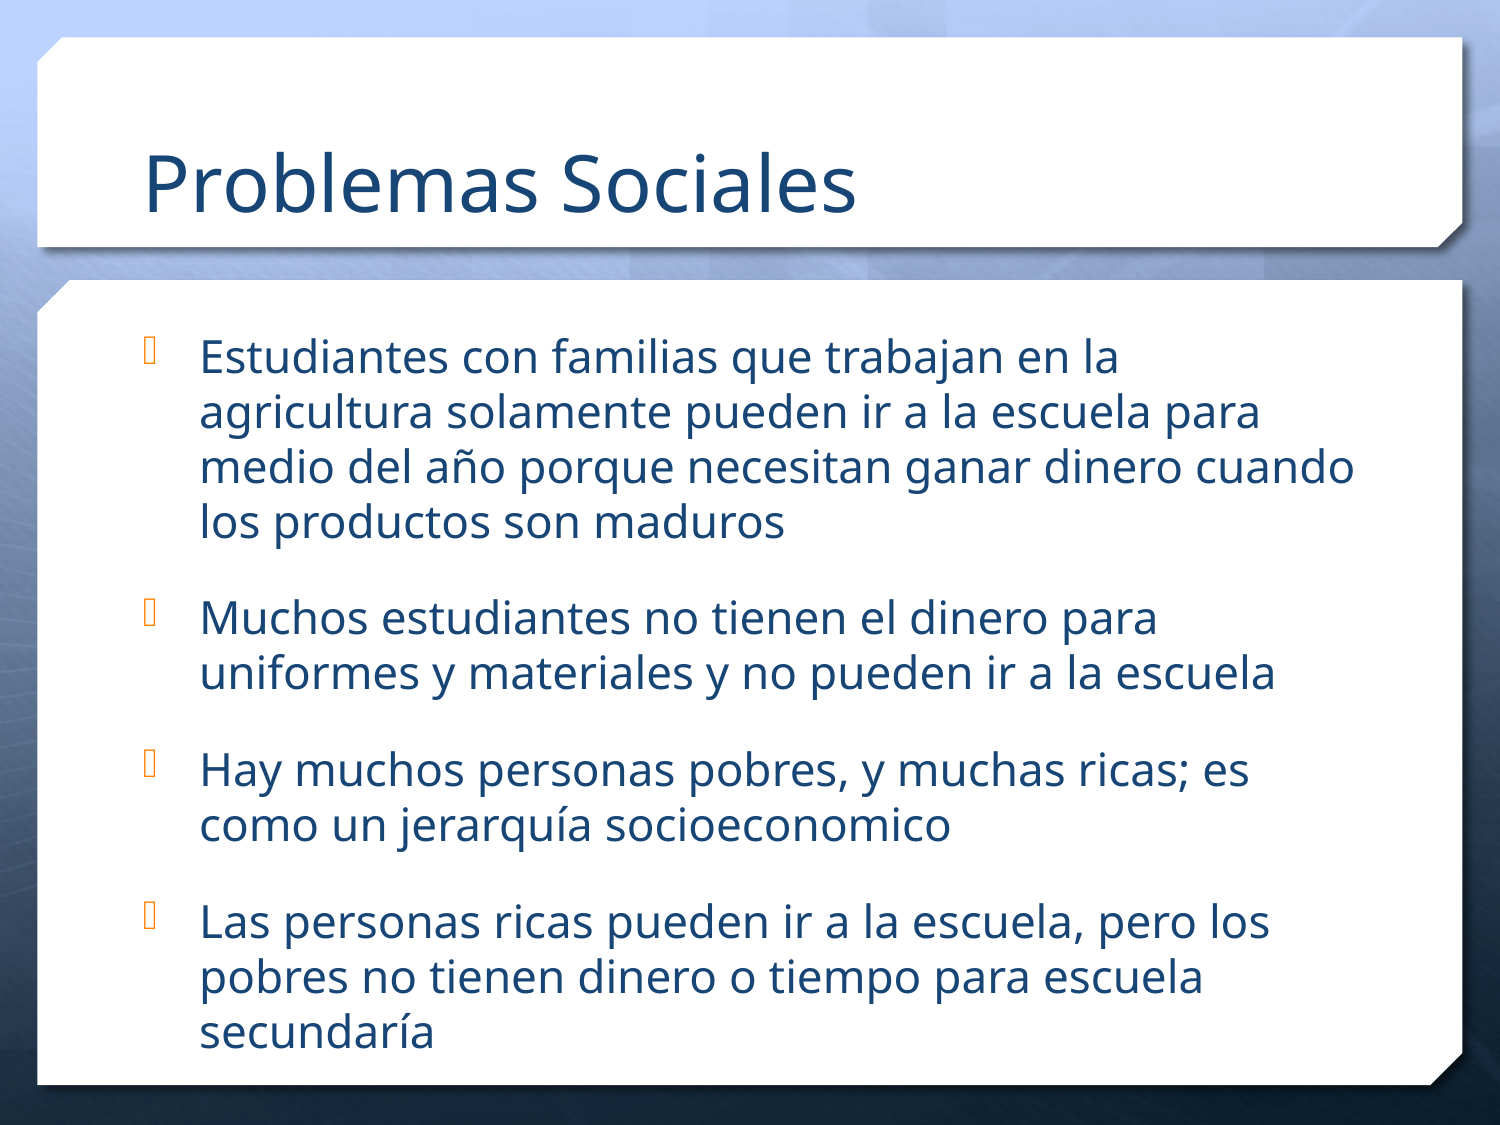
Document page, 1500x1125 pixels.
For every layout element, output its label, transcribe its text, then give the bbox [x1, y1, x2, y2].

list Estudiantes con familias que trabajan en la agricultura solamente pueden ir a la escuela para medio del año porque necesitan ganar dinero cuando los productos son maduros Muchos estudiantes no tienen el dinero para uniformes y materiales y no pueden ir a la escuela Hay muchos personas pobres, y muchas ricas; es como un jerarquía socioeconomico Las personas ricas pueden ir a la escuela, pero los pobres no tienen dinero o tiempo para escuela secundaría [127, 319, 1372, 978]
title Problemas Sociales [127, 48, 1372, 236]
